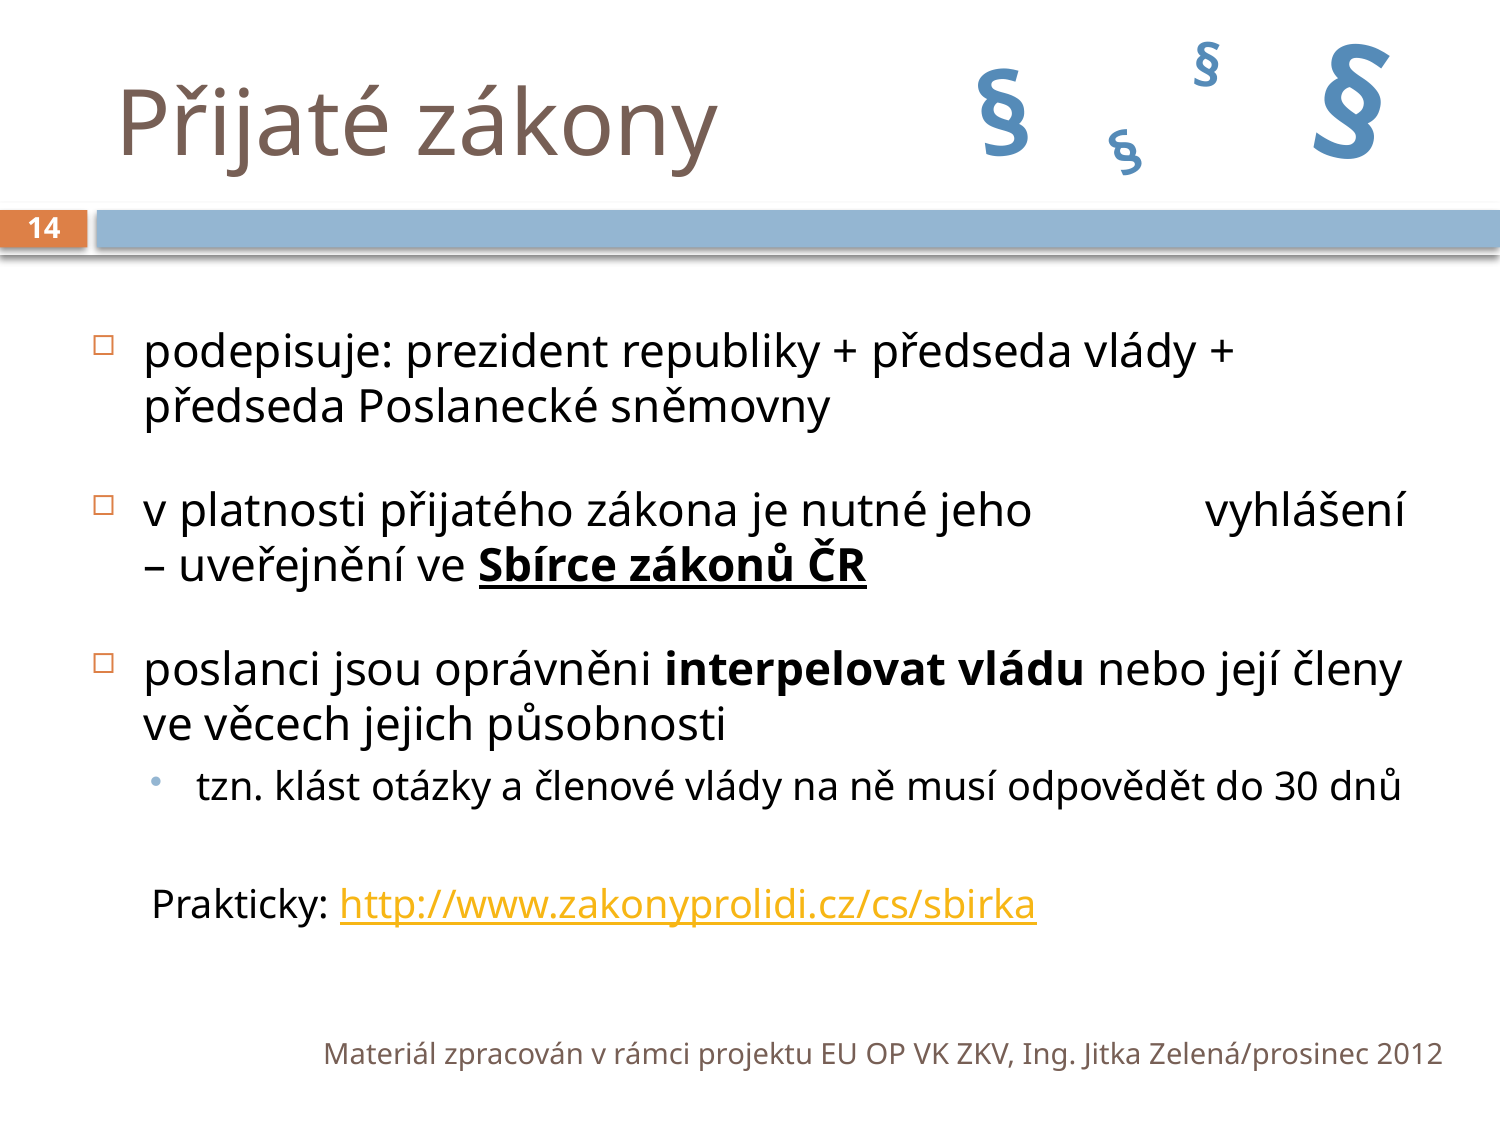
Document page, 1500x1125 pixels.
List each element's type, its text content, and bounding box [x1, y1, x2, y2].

text_box § [950, 30, 1053, 191]
title Přijaté zákony [100, 37, 1359, 200]
text_box § [1235, 0, 1470, 214]
text_box § [1057, 90, 1192, 213]
list podepisuje: prezident republiky + předseda vlády + předseda Poslanecké sněmovny v platnosti přijatého zákona je nutné jeho vyhlášení – uveřejnění ve Sbírce zákonů ČR poslanci jsou oprávněni interpelovat vládu nebo její členy ve věcech jejich působnosti tzn. klást otázky a členové vlády na ně musí odpovědět do 30 dnů Prakticky: http://www.zakonyprolidi.cz/cs/sbirka [76, 314, 1424, 941]
slide_number 14 [0, 208, 88, 249]
footer Materiál zpracován v rámci projektu EU OP VK ZKV, Ing. Jitka Zelená/prosinec 2012 [265, 1023, 1460, 1084]
text_box § [1174, 19, 1240, 109]
